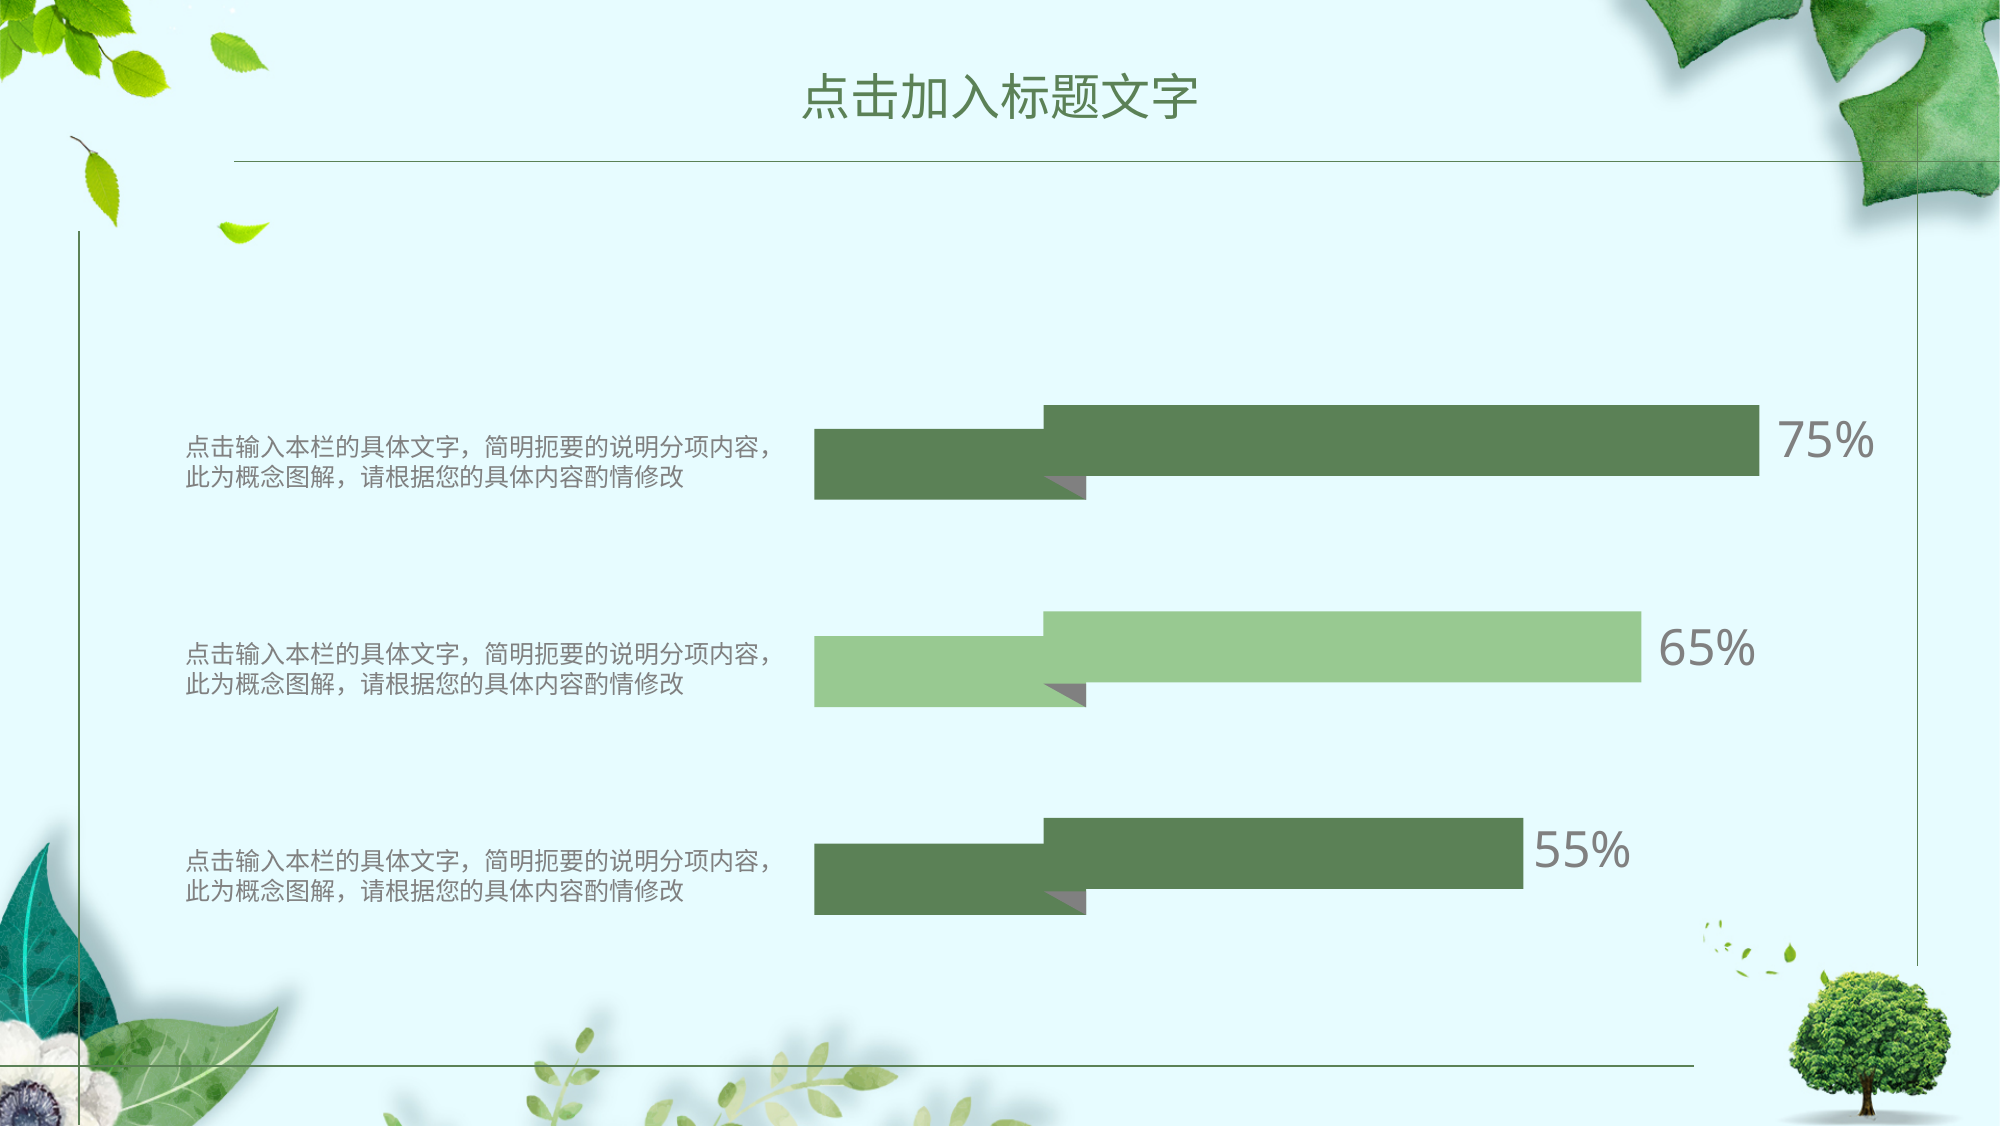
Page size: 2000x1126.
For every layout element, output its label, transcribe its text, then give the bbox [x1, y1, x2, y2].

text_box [0, 230, 1694, 1126]
picture [0, 0, 2000, 230]
picture [1694, 966, 2000, 1126]
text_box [234, 101, 2000, 966]
text_box 点击加入标题文字 [632, 58, 1368, 101]
